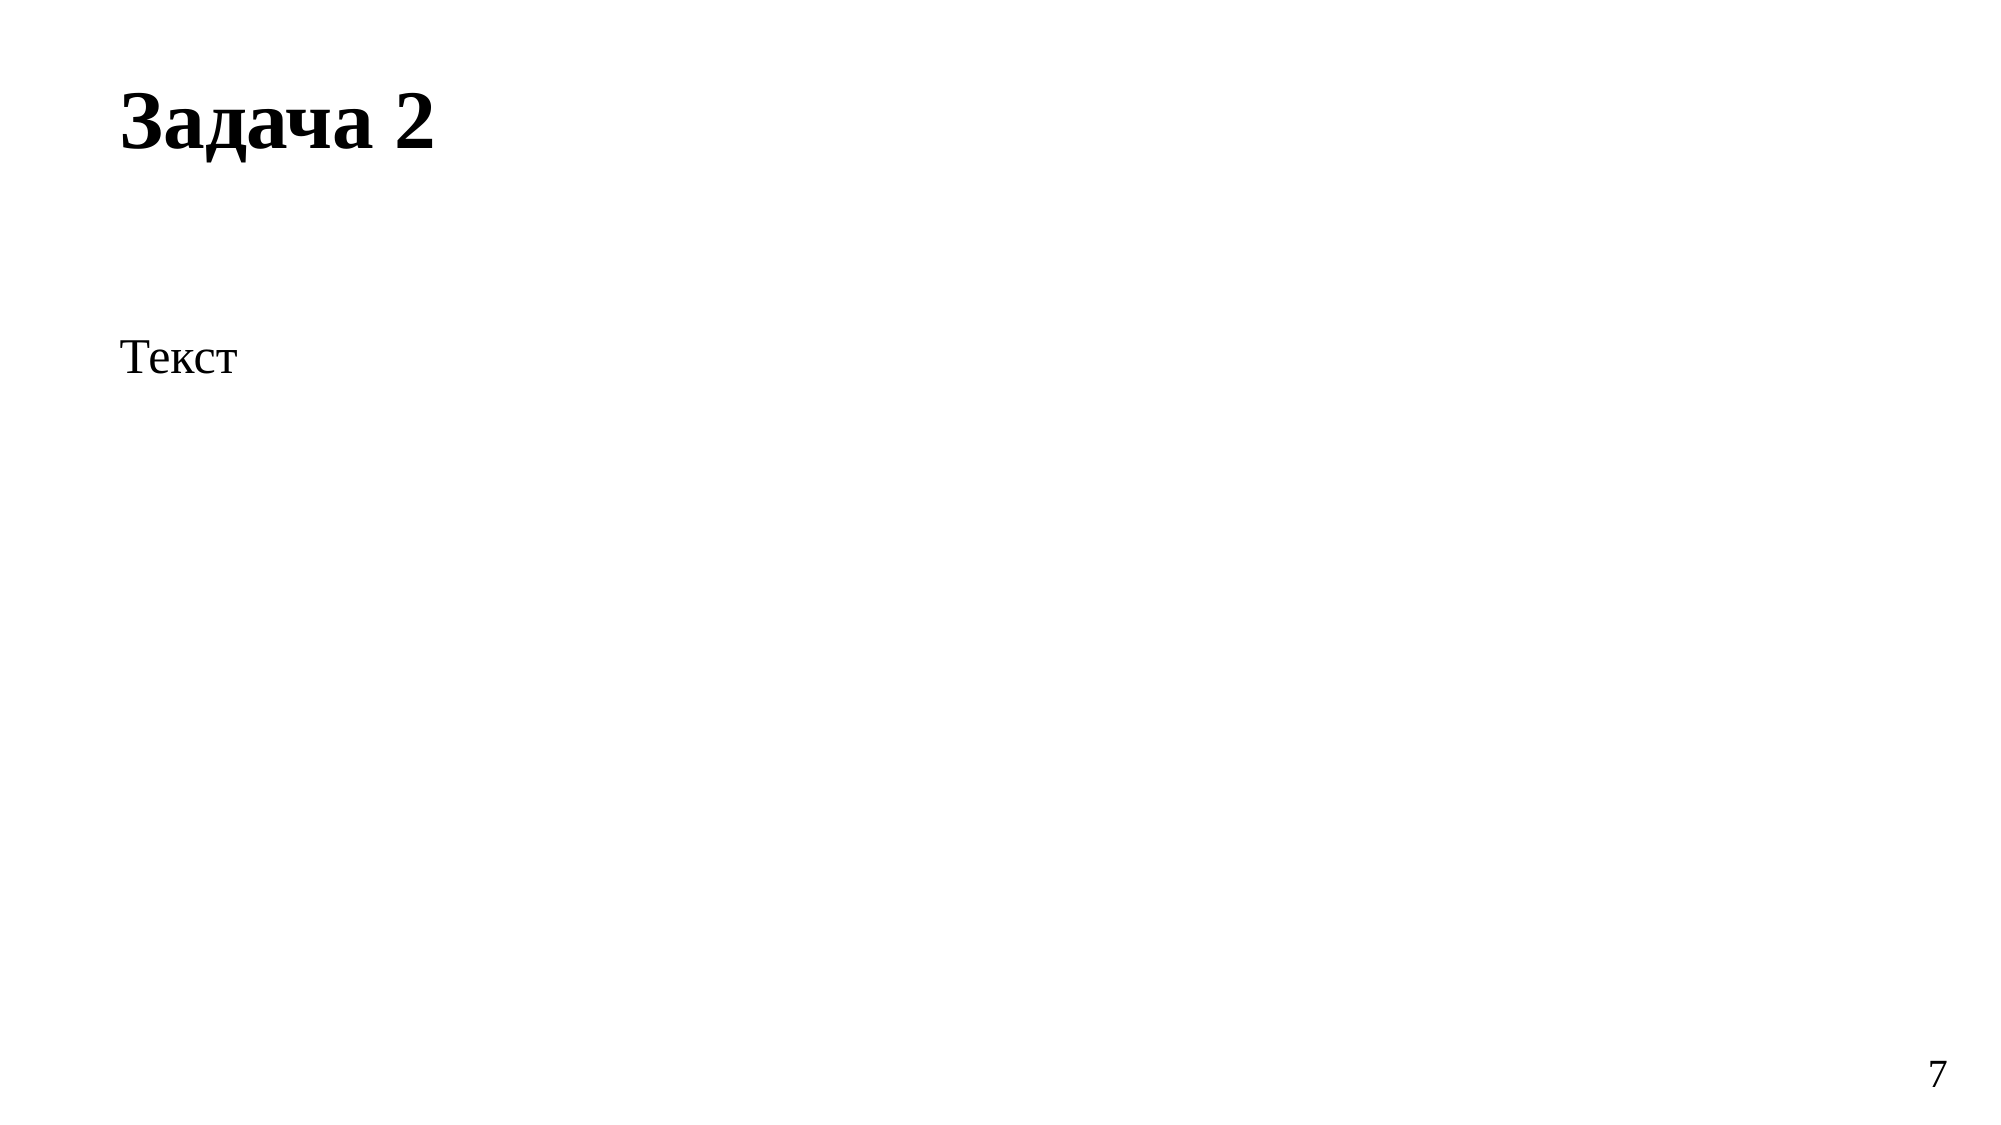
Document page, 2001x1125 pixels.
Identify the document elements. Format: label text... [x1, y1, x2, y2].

text_box 7 [1893, 1044, 1983, 1104]
text_box Задача 2 [104, 58, 1105, 173]
title Текст [104, 322, 1830, 854]
